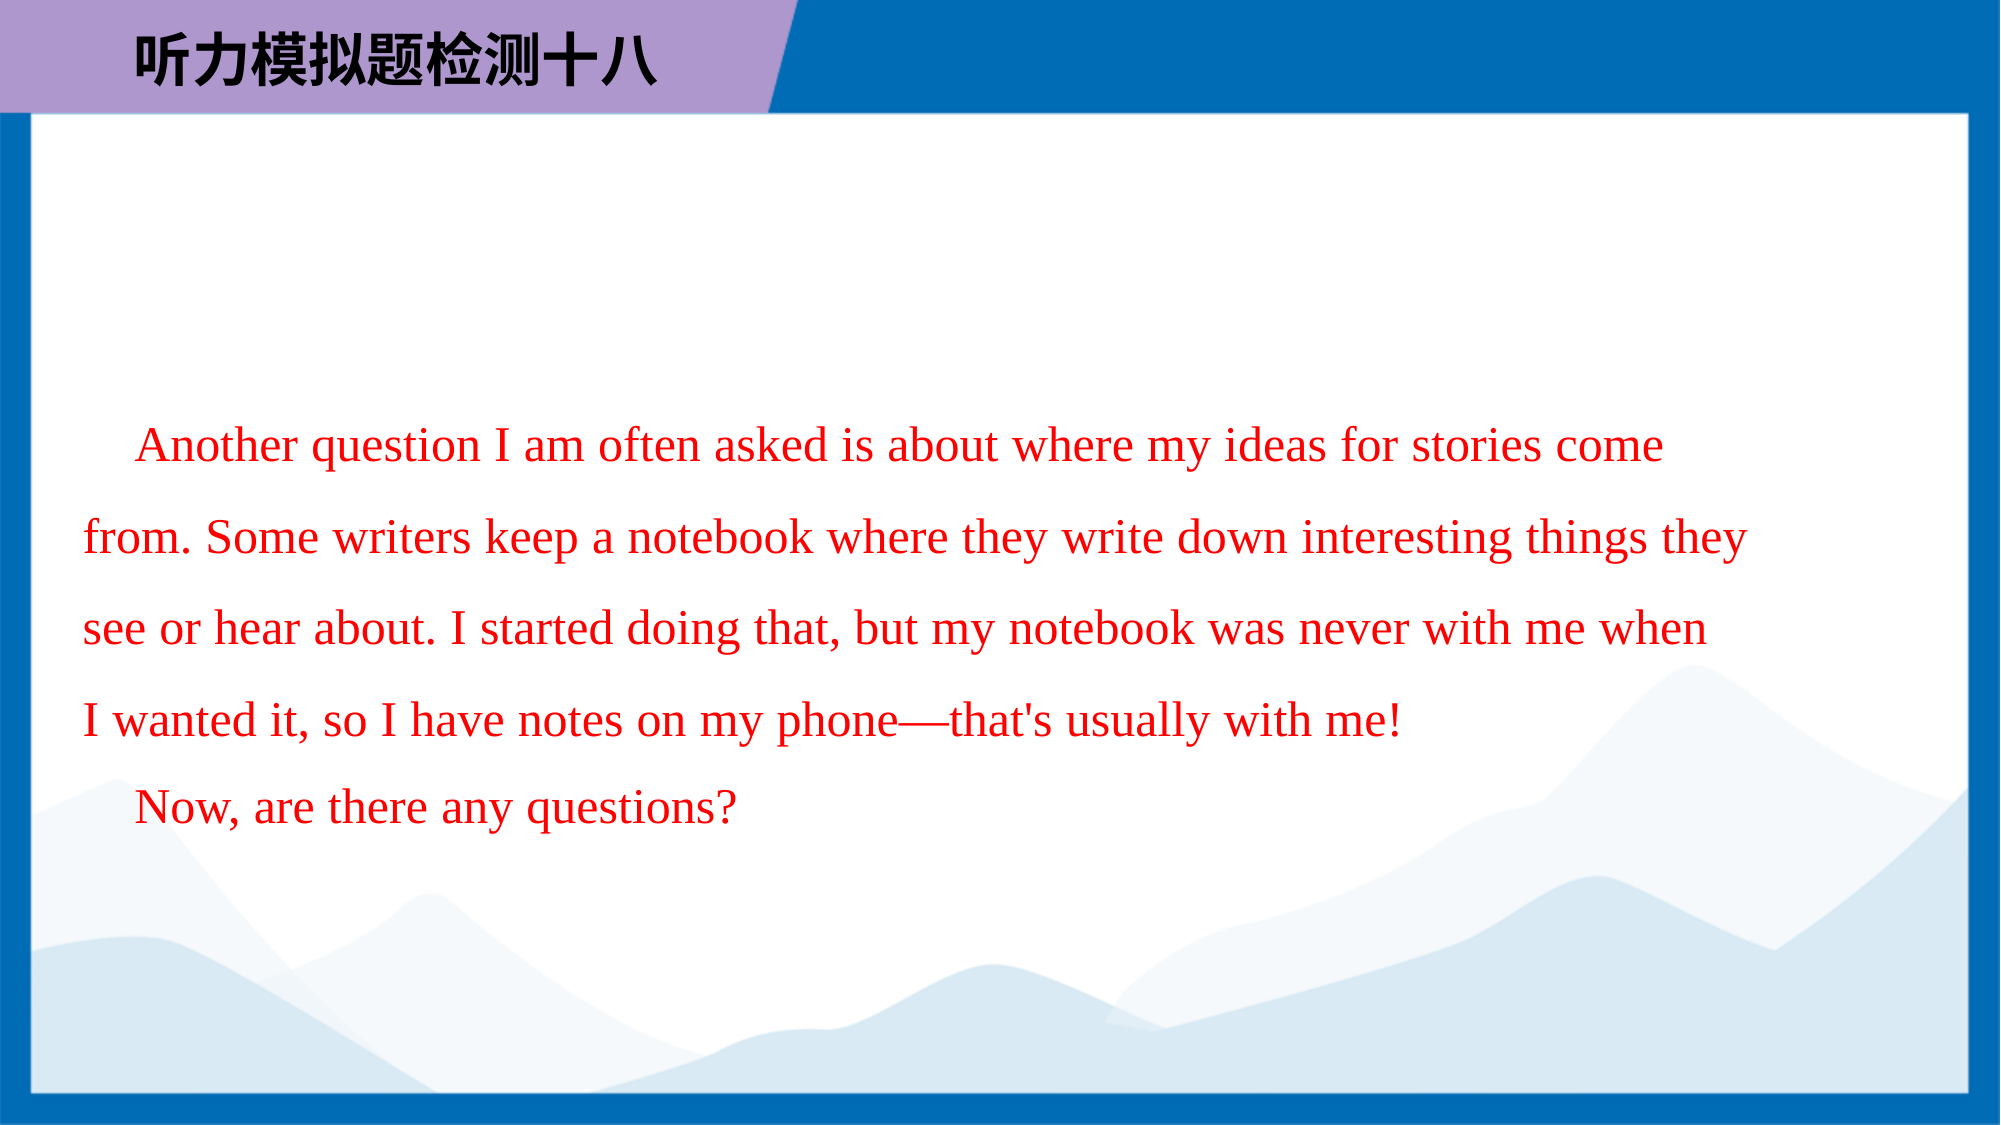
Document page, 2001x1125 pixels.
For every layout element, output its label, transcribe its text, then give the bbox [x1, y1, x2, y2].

picture [0, 0, 2000, 1125]
text_box Another question I am often asked is about where my ideas for stories come from. Some writers keep a notebook where they write down interesting things they see or hear about. I started doing that, but my notebook was never with me when I wanted it, so I have notes on my phone—that's usually with me! Now, are there any questions? [82, 379, 1917, 825]
